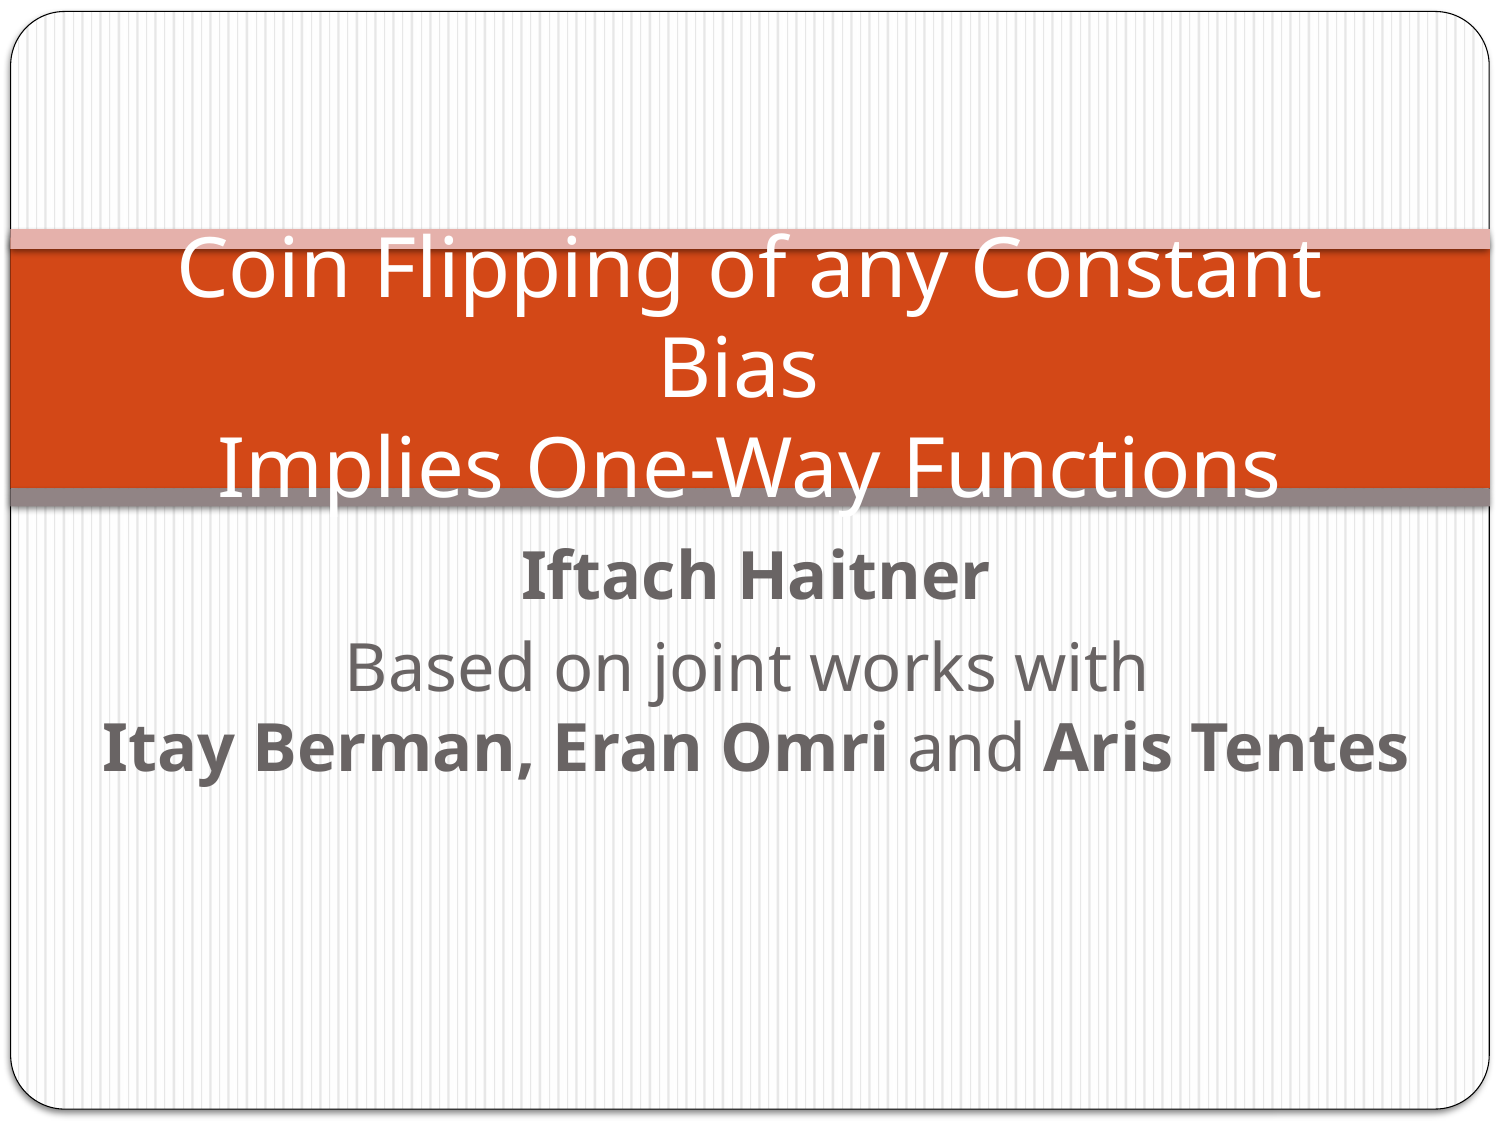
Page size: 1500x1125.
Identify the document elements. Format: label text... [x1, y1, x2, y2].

subtitle Iftach Haitner Based on joint works with Itay Berman, Eran Omri and Aris Tentes [62, 524, 1451, 801]
title Coin Flipping of any Constant Bias Implies One-Way Functions [74, 246, 1426, 489]
